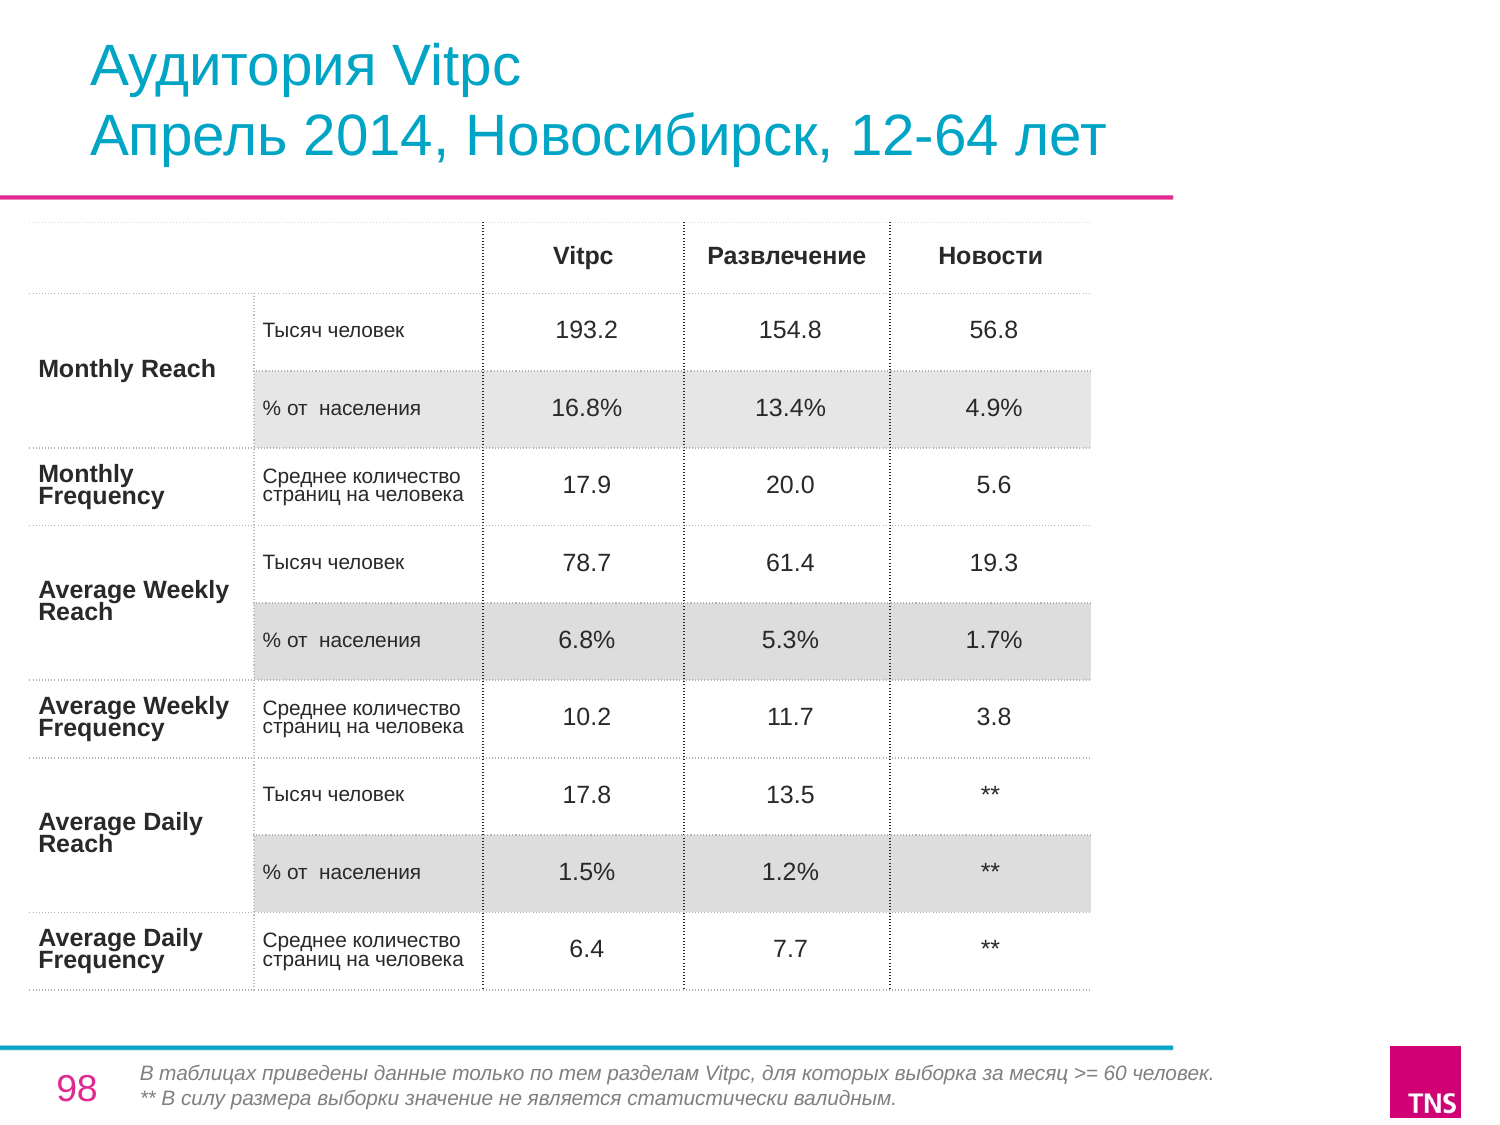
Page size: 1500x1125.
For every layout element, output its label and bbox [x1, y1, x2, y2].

picture [0, 0, 1500, 1125]
table_cell [29, 294, 1091, 990]
table_header [29, 223, 1091, 294]
title [74, 8, 1476, 187]
text_box [124, 1052, 1463, 1117]
slide_number [40, 1055, 392, 1125]
